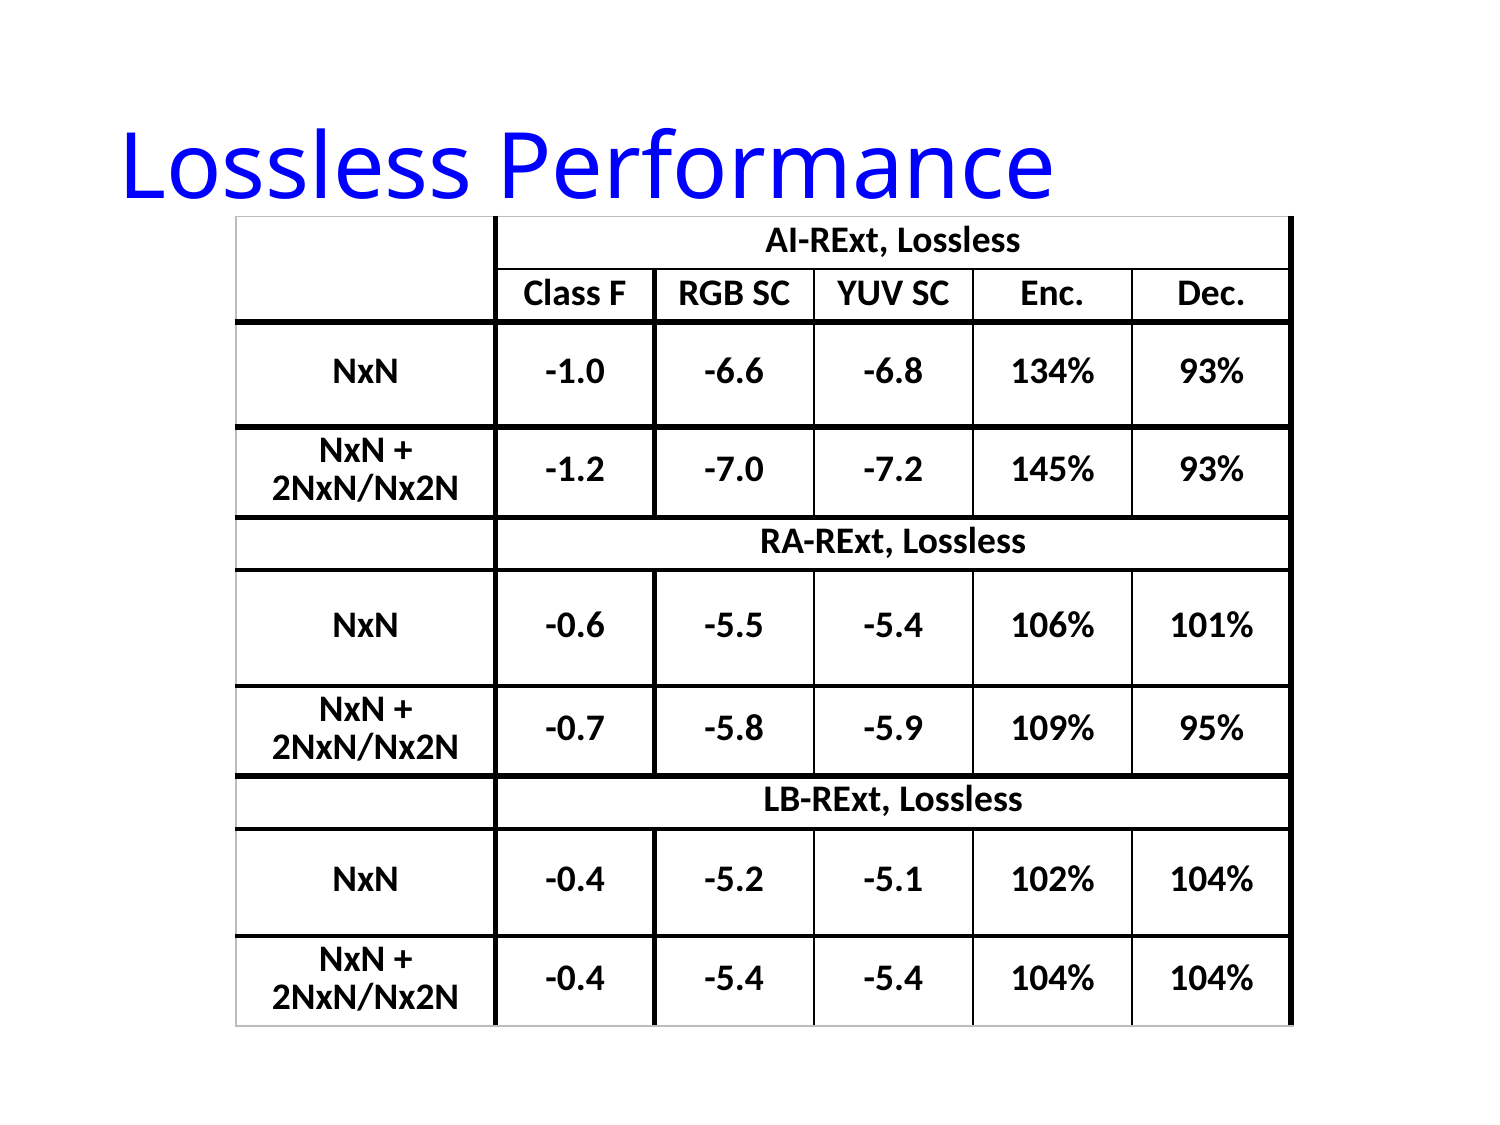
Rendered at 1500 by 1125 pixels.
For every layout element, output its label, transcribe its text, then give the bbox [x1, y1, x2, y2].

table_cell -5.1 [815, 831, 972, 934]
table_cell -0.4 [498, 938, 652, 1025]
table_cell -7.0 [657, 430, 813, 515]
table_cell Dec. [1133, 270, 1288, 319]
table_cell -5.4 [815, 572, 972, 684]
table_cell -1.0 [498, 325, 652, 424]
table_cell 104% [1133, 831, 1288, 934]
table_cell -5.4 [657, 938, 813, 1025]
table_cell 104% [1133, 938, 1288, 1025]
table_cell -0.4 [498, 831, 652, 934]
table_cell -0.7 [498, 688, 652, 773]
table_cell 93% [1133, 430, 1288, 515]
table_cell [237, 520, 493, 568]
table_cell NxN + 2NxN/Nx2N [237, 430, 493, 515]
title Lossless Performance [103, 59, 1397, 278]
table_cell -7.2 [815, 430, 972, 515]
table_header AI-RExt, Lossless [498, 217, 1288, 268]
table_cell -5.8 [657, 688, 813, 773]
table_cell NxN + 2NxN/Nx2N [237, 938, 493, 1025]
table_cell NxN [237, 831, 493, 934]
table_cell NxN [237, 572, 493, 684]
table_cell YUV SC [815, 270, 972, 319]
table_cell NxN [237, 325, 493, 424]
table_cell NxN + 2NxN/Nx2N [237, 688, 493, 773]
table_cell -1.2 [498, 430, 652, 515]
table_cell -5.5 [657, 572, 813, 684]
table_cell 145% [974, 430, 1131, 515]
table_cell -6.8 [815, 325, 972, 424]
table_cell RGB SC [657, 270, 813, 319]
table_cell -0.6 [498, 572, 652, 684]
table_cell 95% [1133, 688, 1288, 773]
table_cell Class F [498, 270, 652, 319]
table_cell RA-RExt, Lossless [498, 520, 1288, 568]
table_cell [237, 779, 493, 827]
table_cell 134% [974, 325, 1131, 424]
table_header [237, 217, 493, 319]
table_cell Enc. [974, 270, 1131, 319]
table_cell -5.2 [657, 831, 813, 934]
table_cell LB-RExt, Lossless [498, 779, 1288, 827]
table_cell 93% [1133, 325, 1288, 424]
table_cell 106% [974, 572, 1131, 684]
table_cell 104% [974, 938, 1131, 1025]
table_cell 109% [974, 688, 1131, 773]
table_cell -5.4 [815, 938, 972, 1025]
table_cell 101% [1133, 572, 1288, 684]
table_cell -5.9 [815, 688, 972, 773]
table_cell -6.6 [657, 325, 813, 424]
table_cell 102% [974, 831, 1131, 934]
